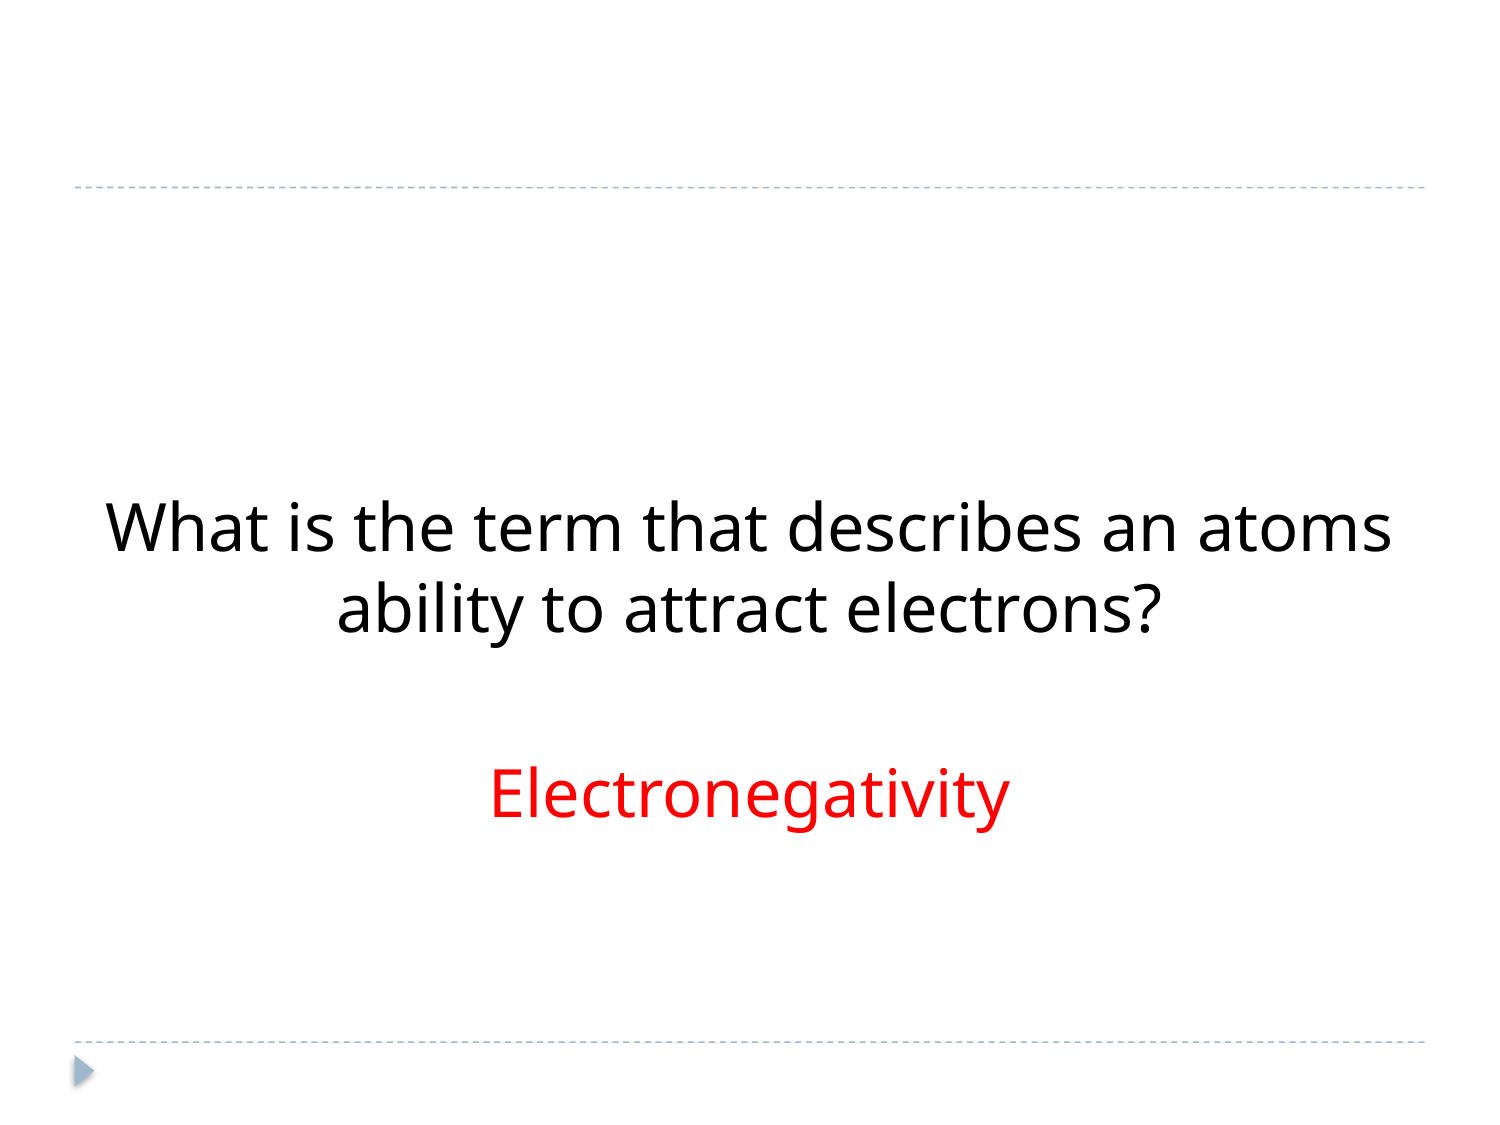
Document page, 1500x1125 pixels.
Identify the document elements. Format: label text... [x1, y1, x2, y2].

list What is the term that describes an atoms ability to attract electrons? Electronegativity [75, 200, 1425, 1010]
